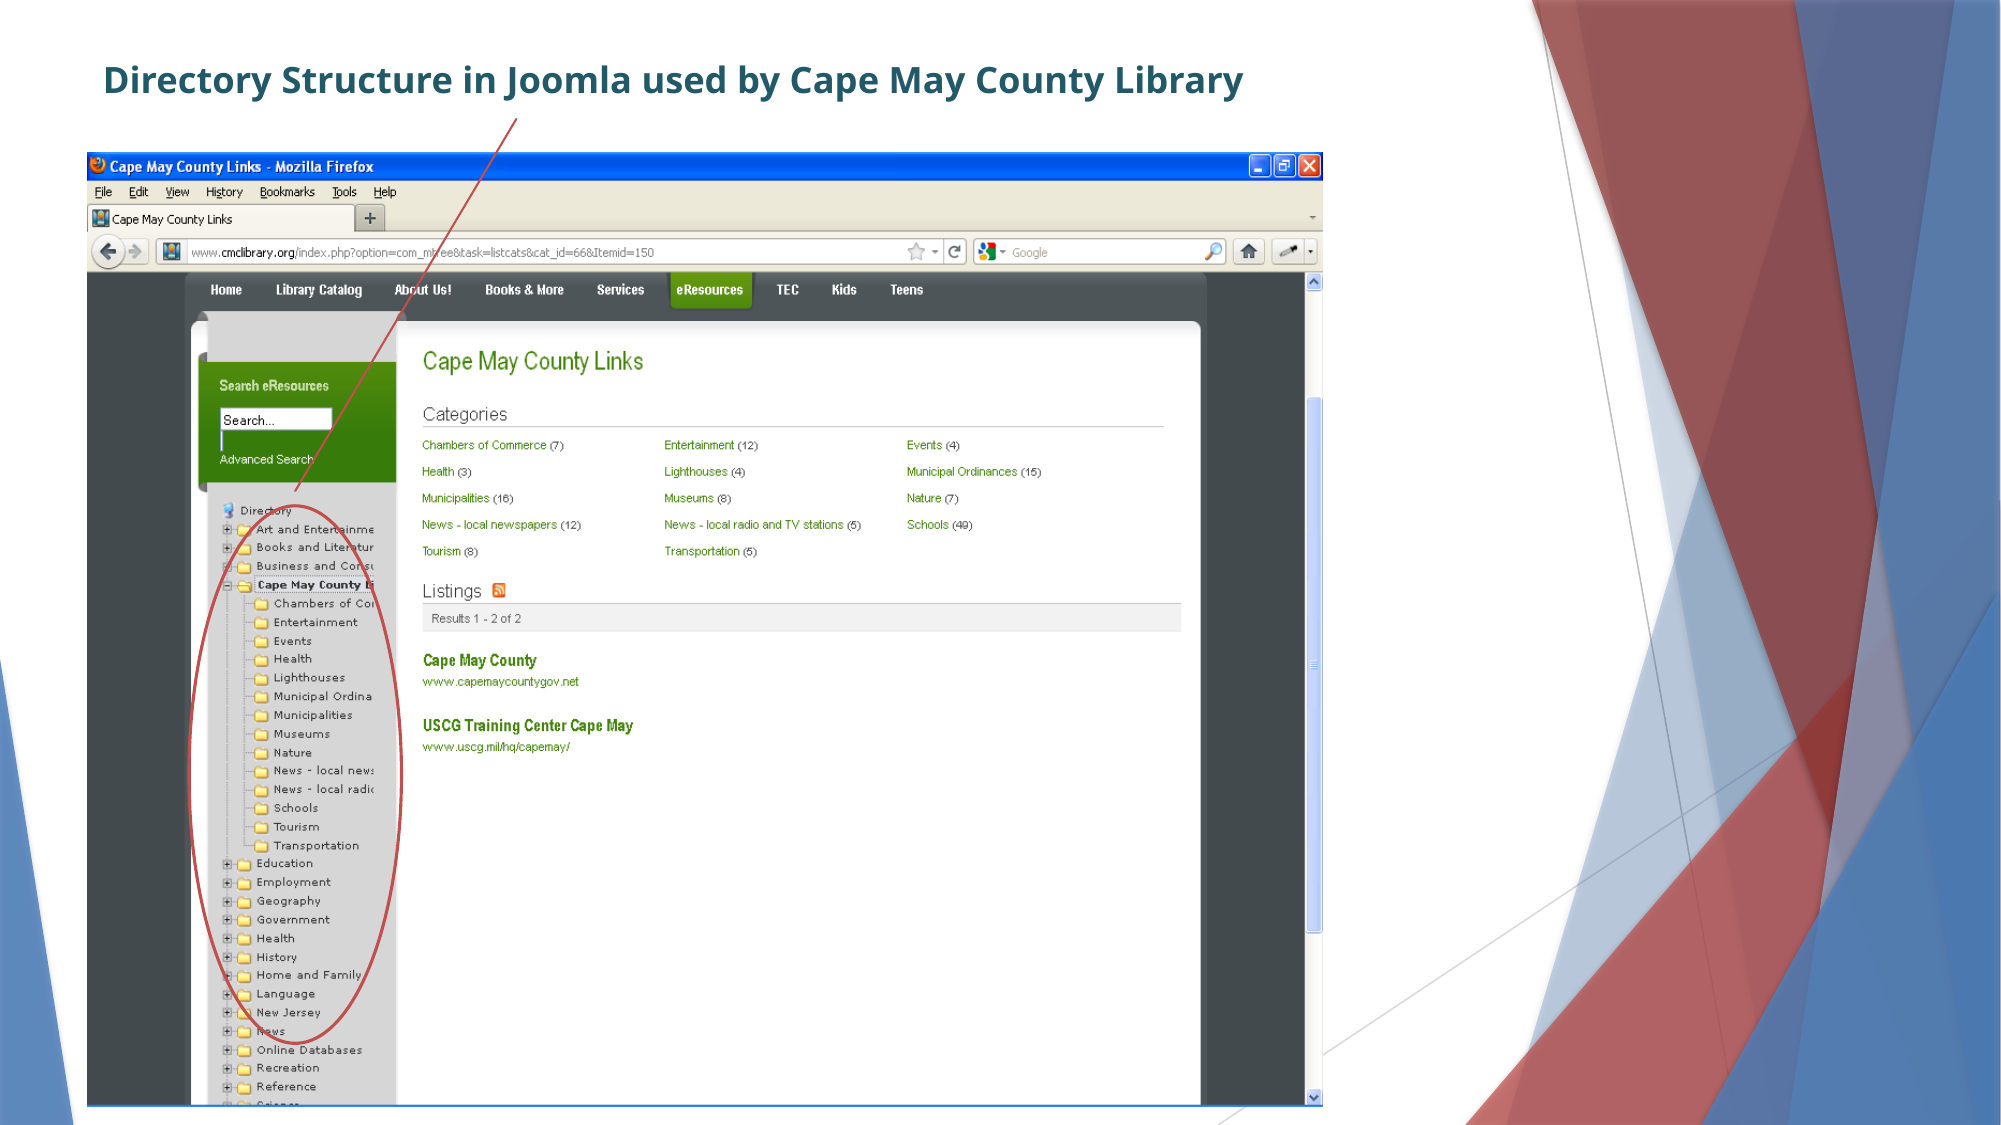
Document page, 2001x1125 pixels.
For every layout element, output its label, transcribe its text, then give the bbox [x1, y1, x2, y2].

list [87, 151, 1323, 1108]
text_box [294, 118, 517, 492]
title Directory Structure in Joomla used by Cape May County Library [87, 49, 1499, 153]
